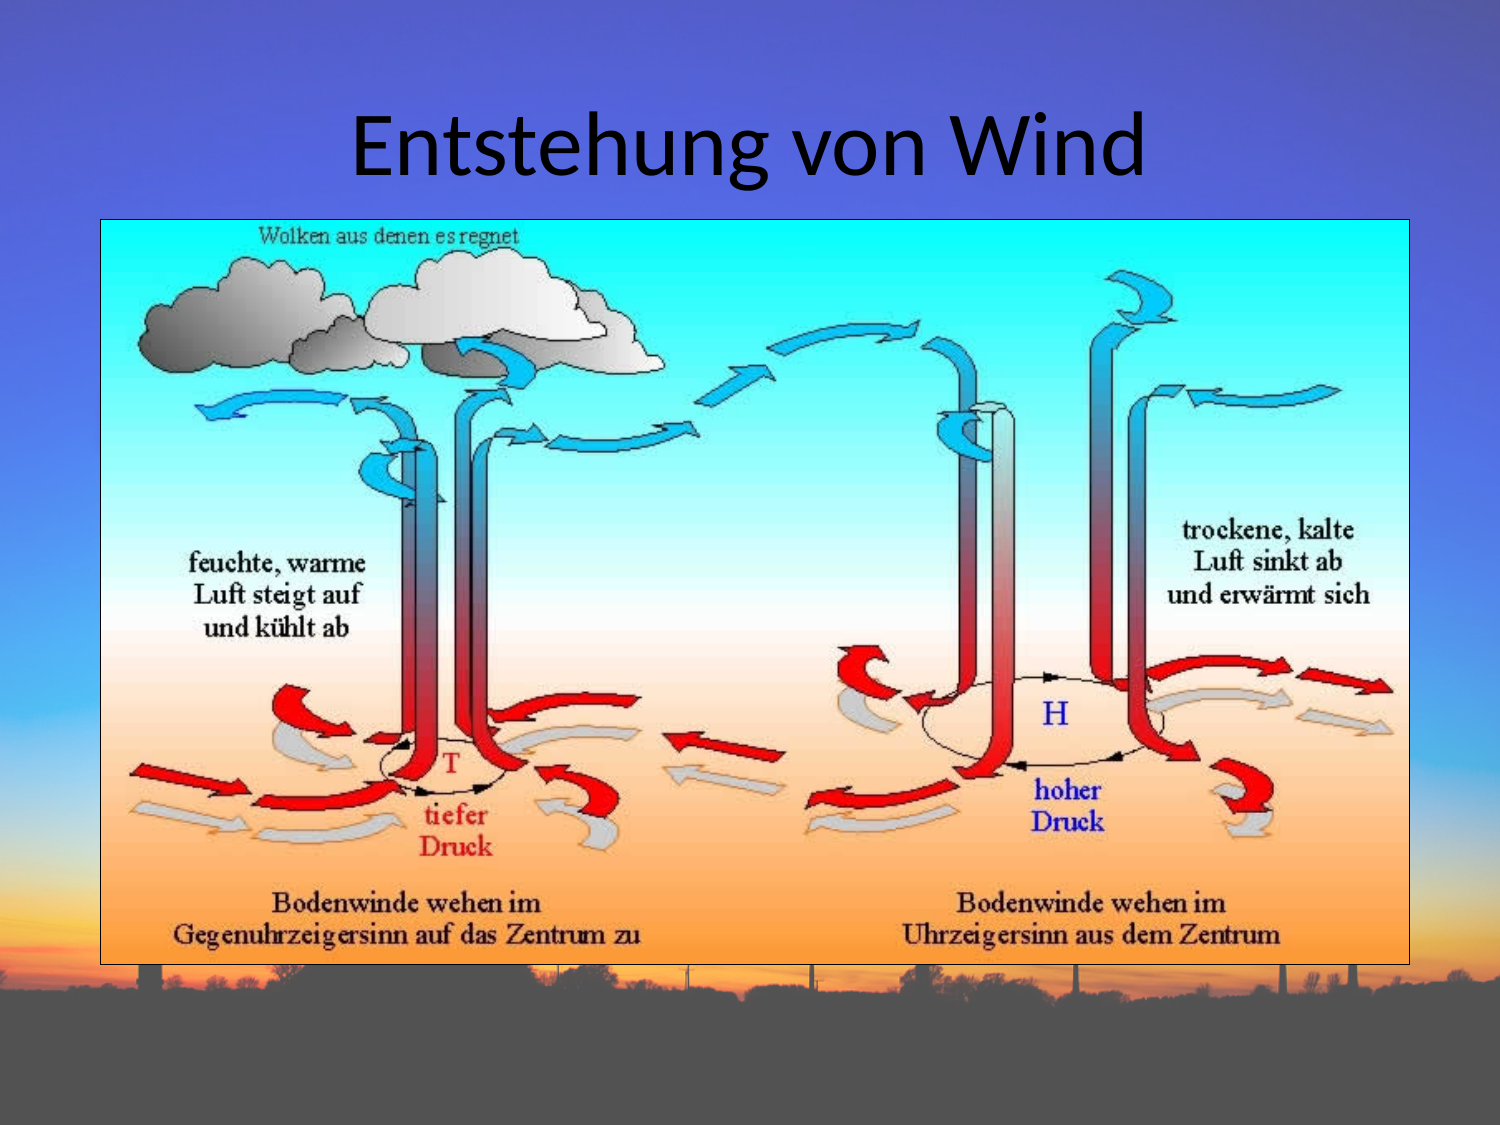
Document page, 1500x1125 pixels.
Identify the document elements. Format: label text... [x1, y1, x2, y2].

picture [100, 219, 1411, 965]
title Entstehung von Wind [75, 45, 1425, 233]
